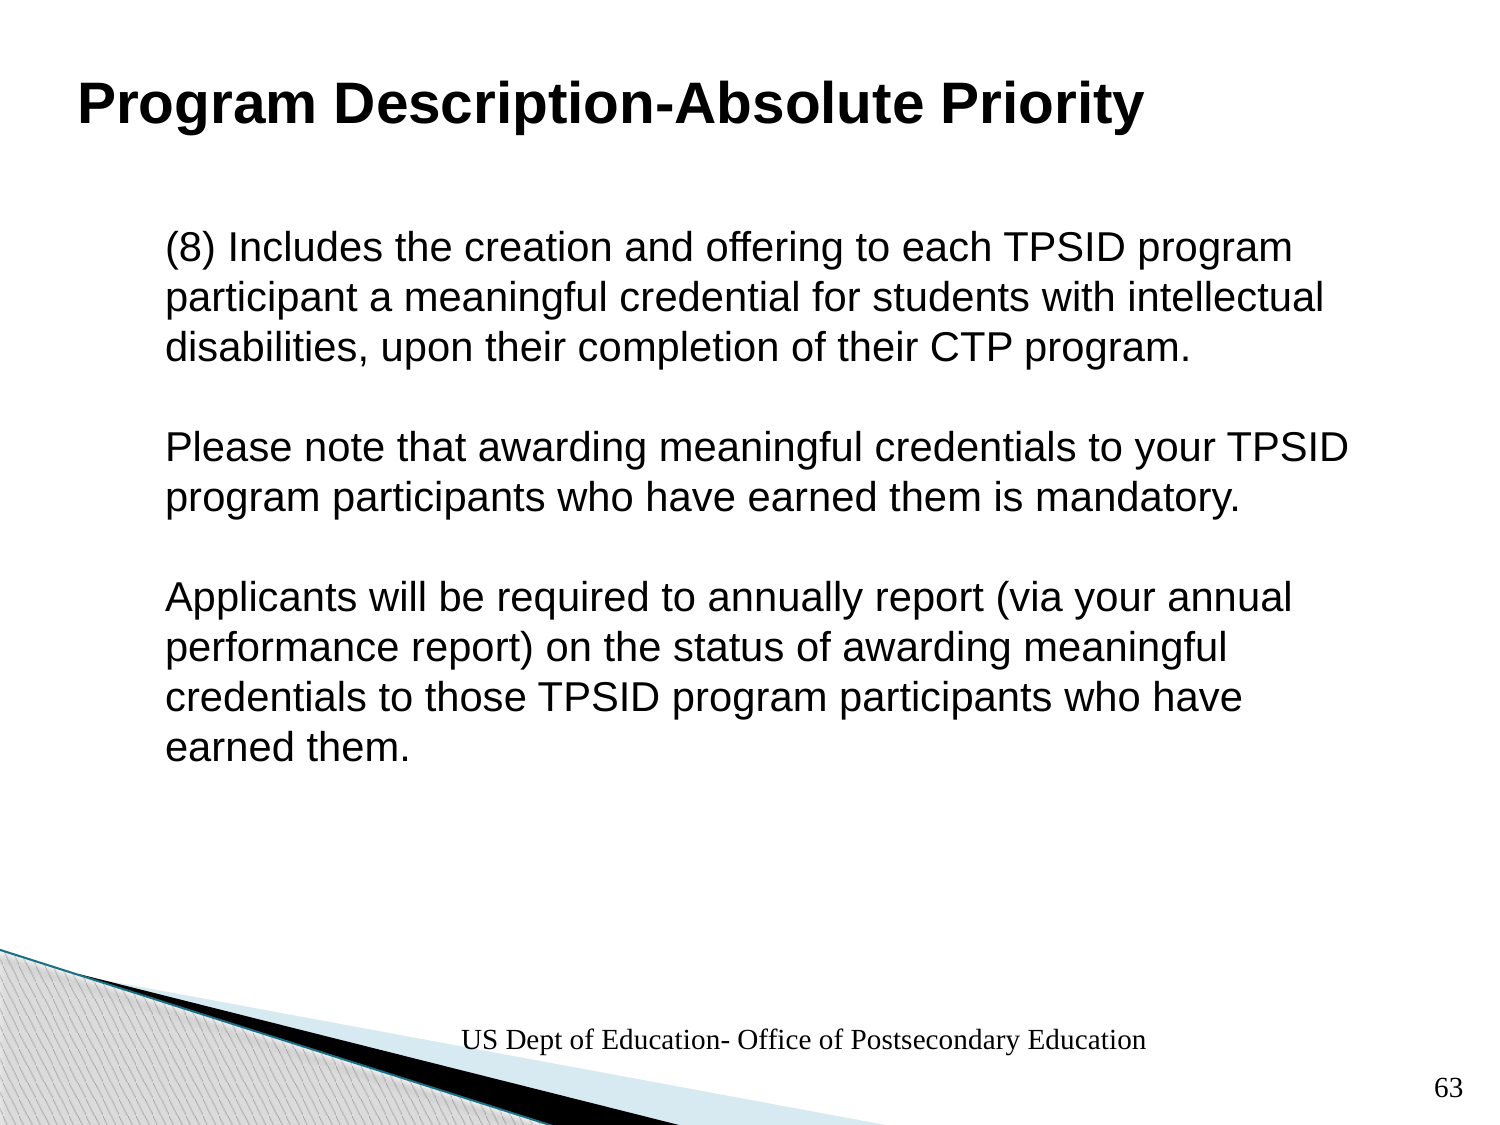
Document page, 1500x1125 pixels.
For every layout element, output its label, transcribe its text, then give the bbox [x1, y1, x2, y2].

title Program Description-Absolute Priority [62, 37, 1325, 164]
list (8) Includes the creation and offering to each TPSID program participant a meaningful credential for students with intellectual disabilities, upon their completion of their CTP program. Please note that awarding meaningful credentials to your TPSID program participants who have earned them is mandatory. Applicants will be required to annually report (via your annual performance report) on the status of awarding meaningful credentials to those TPSID program participants who have earned them. [150, 162, 1375, 988]
slide_number 63 [1418, 1051, 1479, 1112]
footer US Dept of Education- Office of Postsecondary Education [387, 1025, 1163, 1063]
